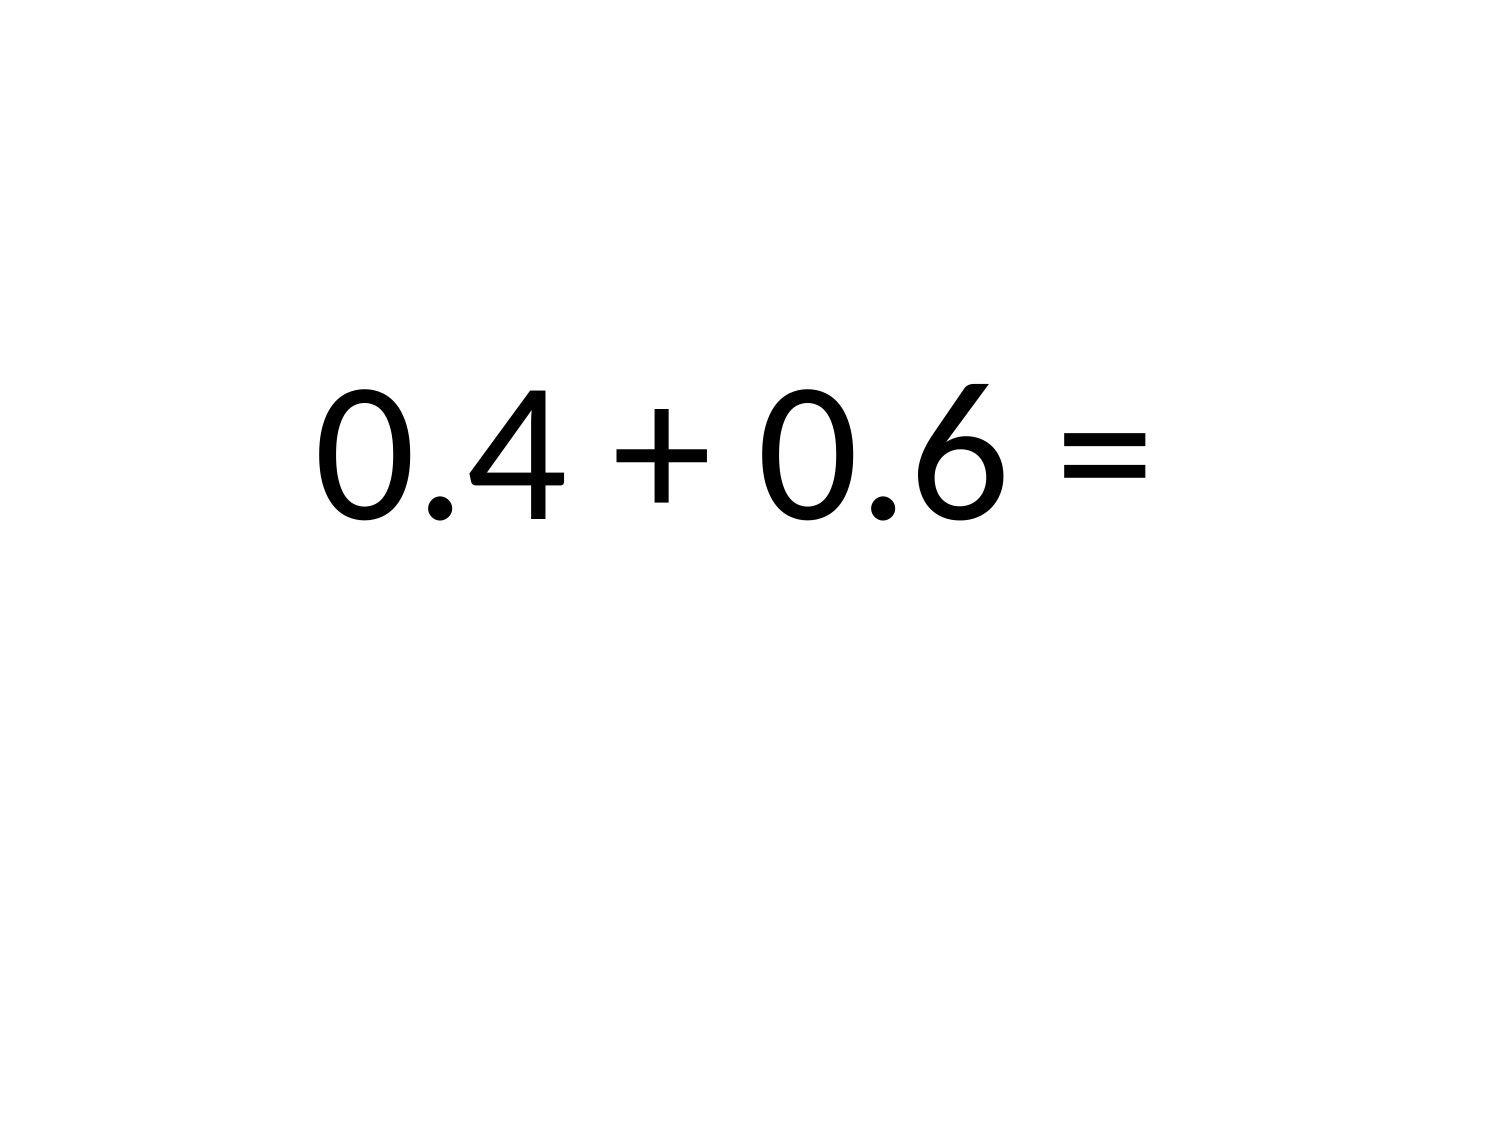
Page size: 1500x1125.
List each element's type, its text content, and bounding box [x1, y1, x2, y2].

text_box 0.4 + 0.6 = [300, 312, 1225, 568]
